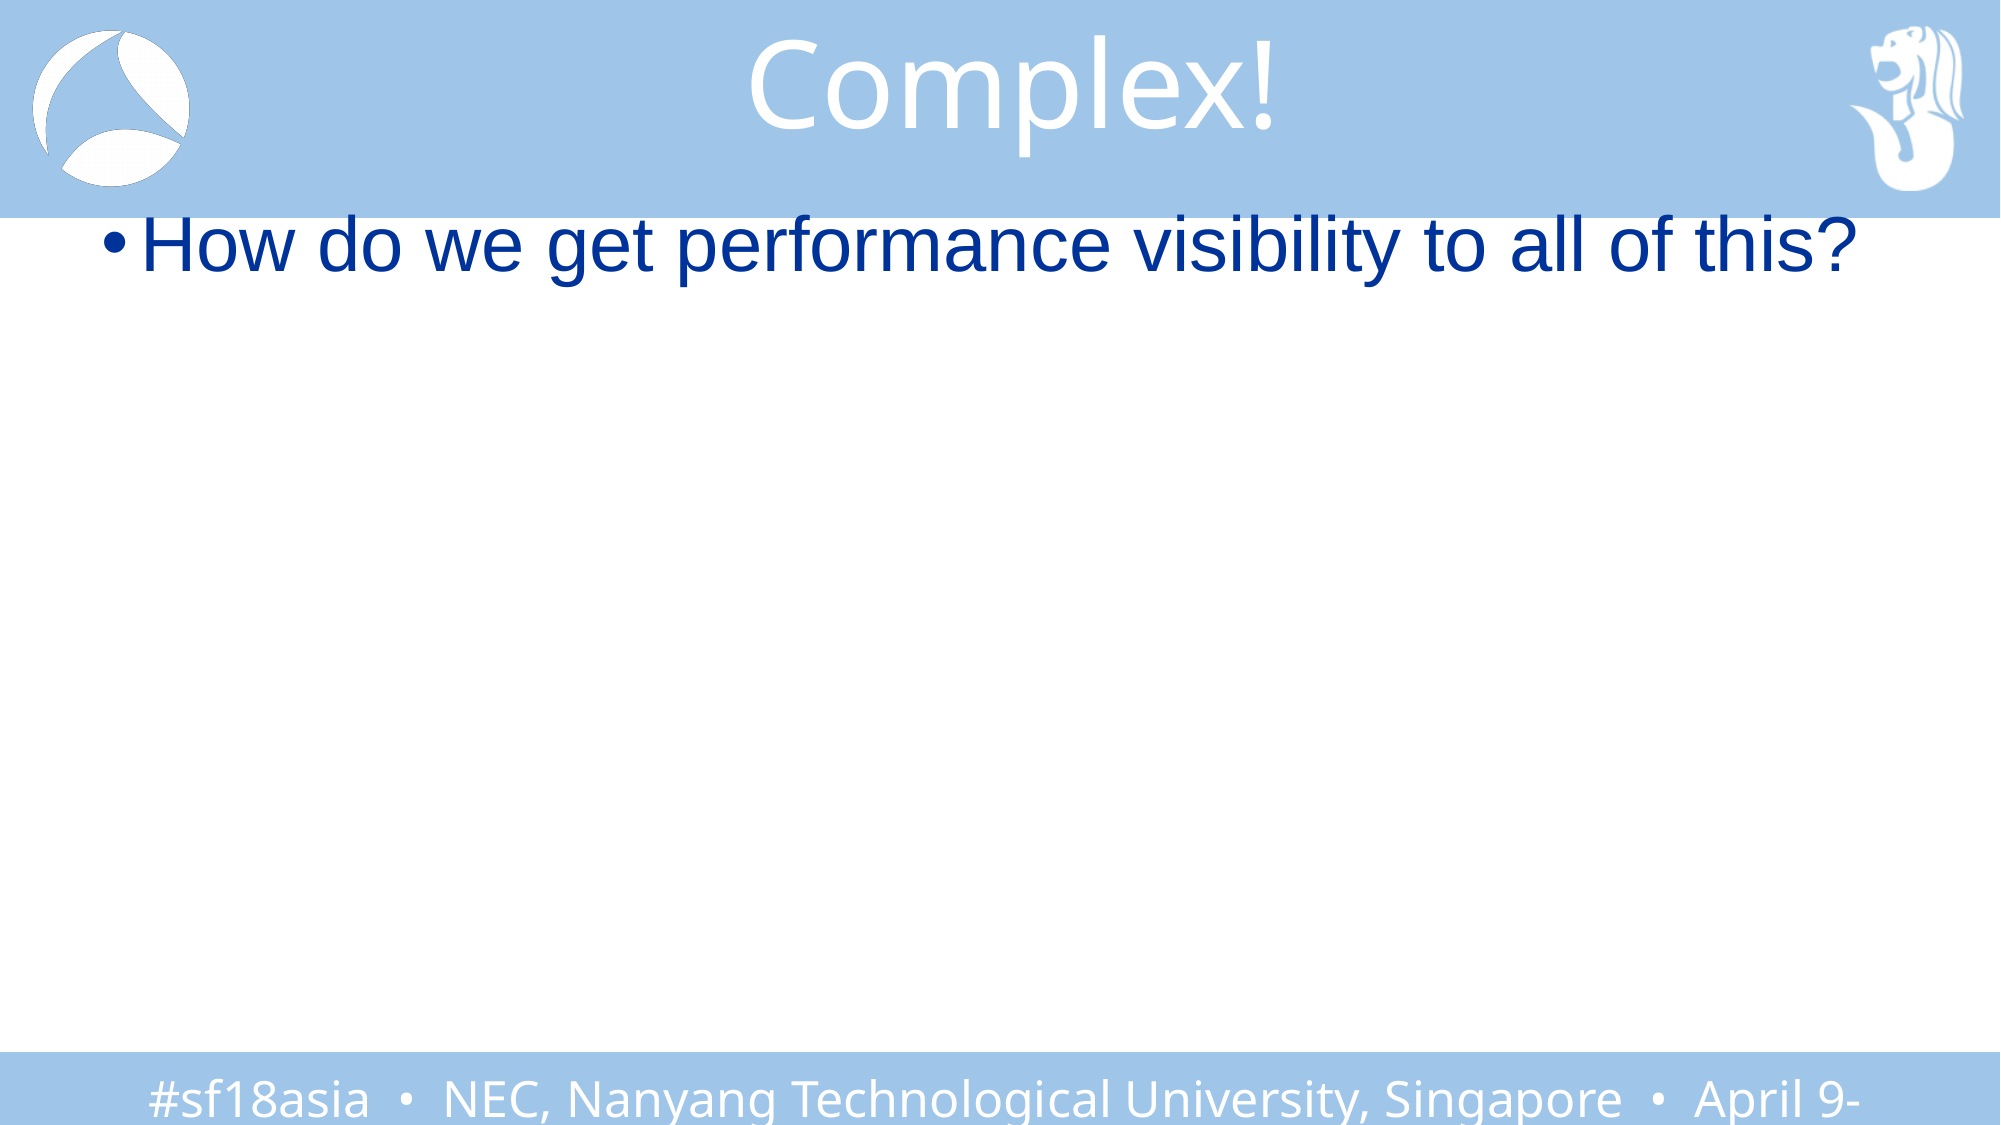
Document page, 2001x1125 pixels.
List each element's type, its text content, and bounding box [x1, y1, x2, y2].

title Complex! [31, 24, 1994, 155]
picture [1849, 155, 1964, 191]
picture [32, 155, 190, 187]
list How do we get performance visibility to all of this? [86, 188, 1914, 1051]
